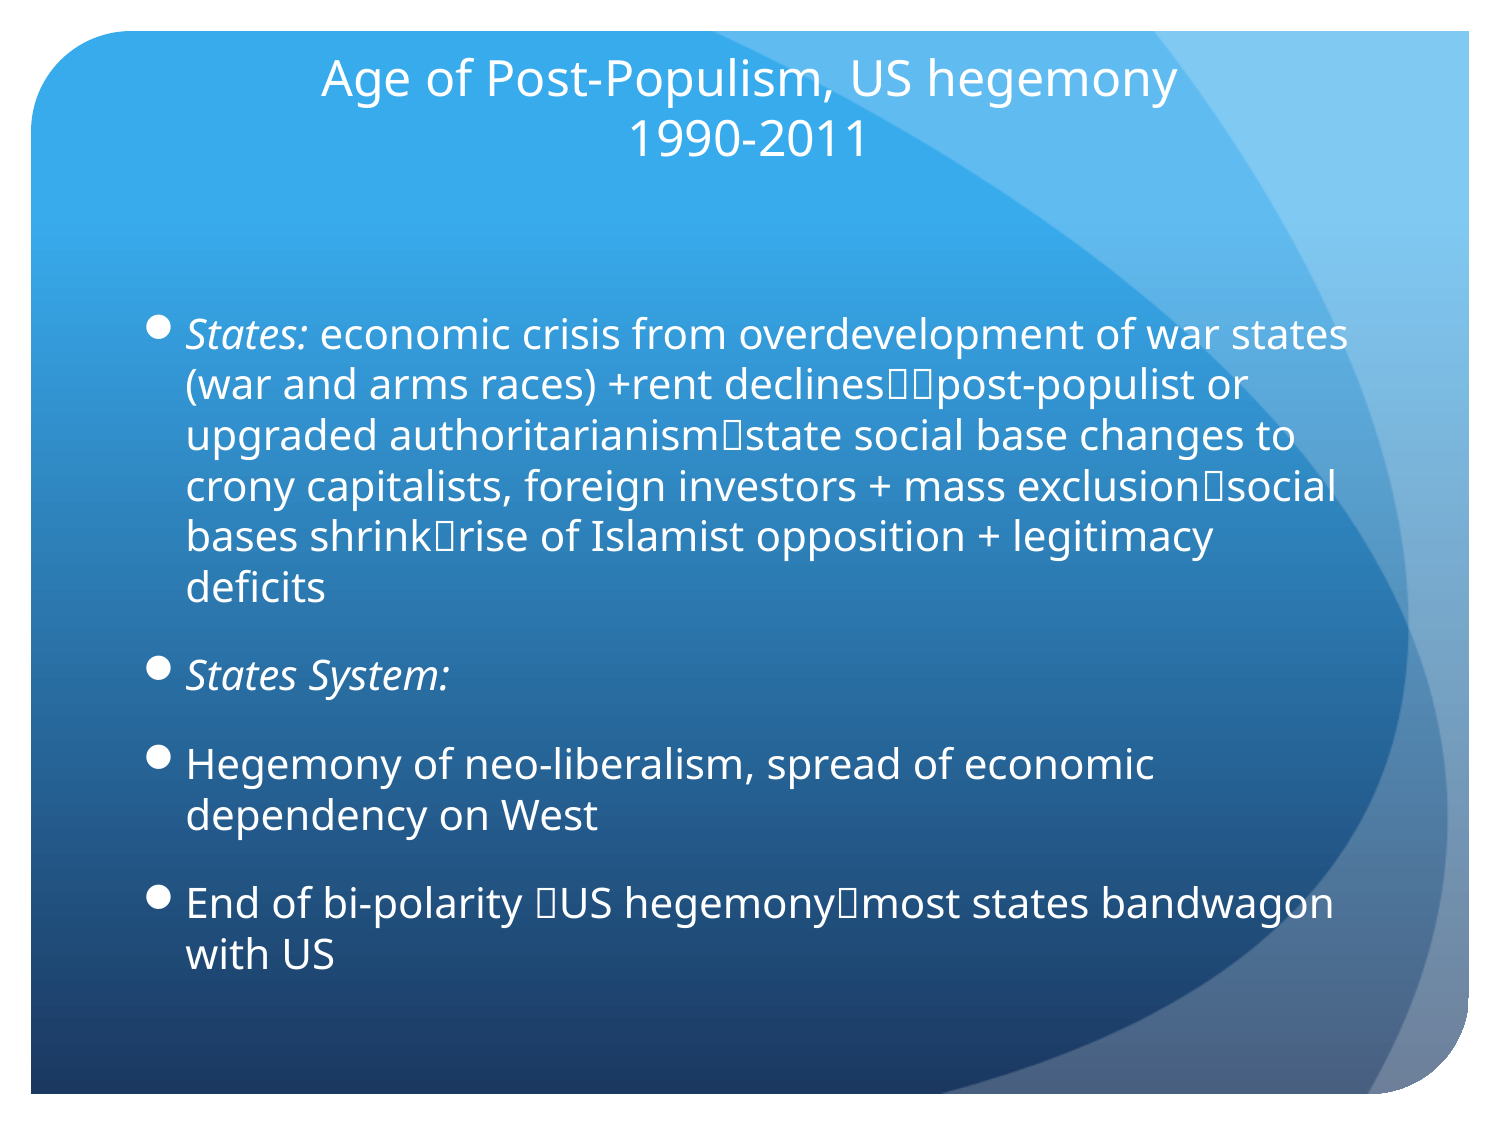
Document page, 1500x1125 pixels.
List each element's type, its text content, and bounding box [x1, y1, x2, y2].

title Age of Post-Populism, US hegemony 1990-2011 [127, 62, 1372, 234]
picture [24, 30, 1473, 1094]
list States: economic crisis from overdevelopment of war states (war and arms races) +rent declinespost-populist or upgraded authoritarianismstate social base changes to crony capitalists, foreign investors + mass exclusionsocial bases shrinkrise of Islamist opposition + legitimacy deficits States System: Hegemony of neo-liberalism, spread of economic dependency on West End of bi-polarity US hegemonymost states bandwagon with US [127, 299, 1372, 991]
